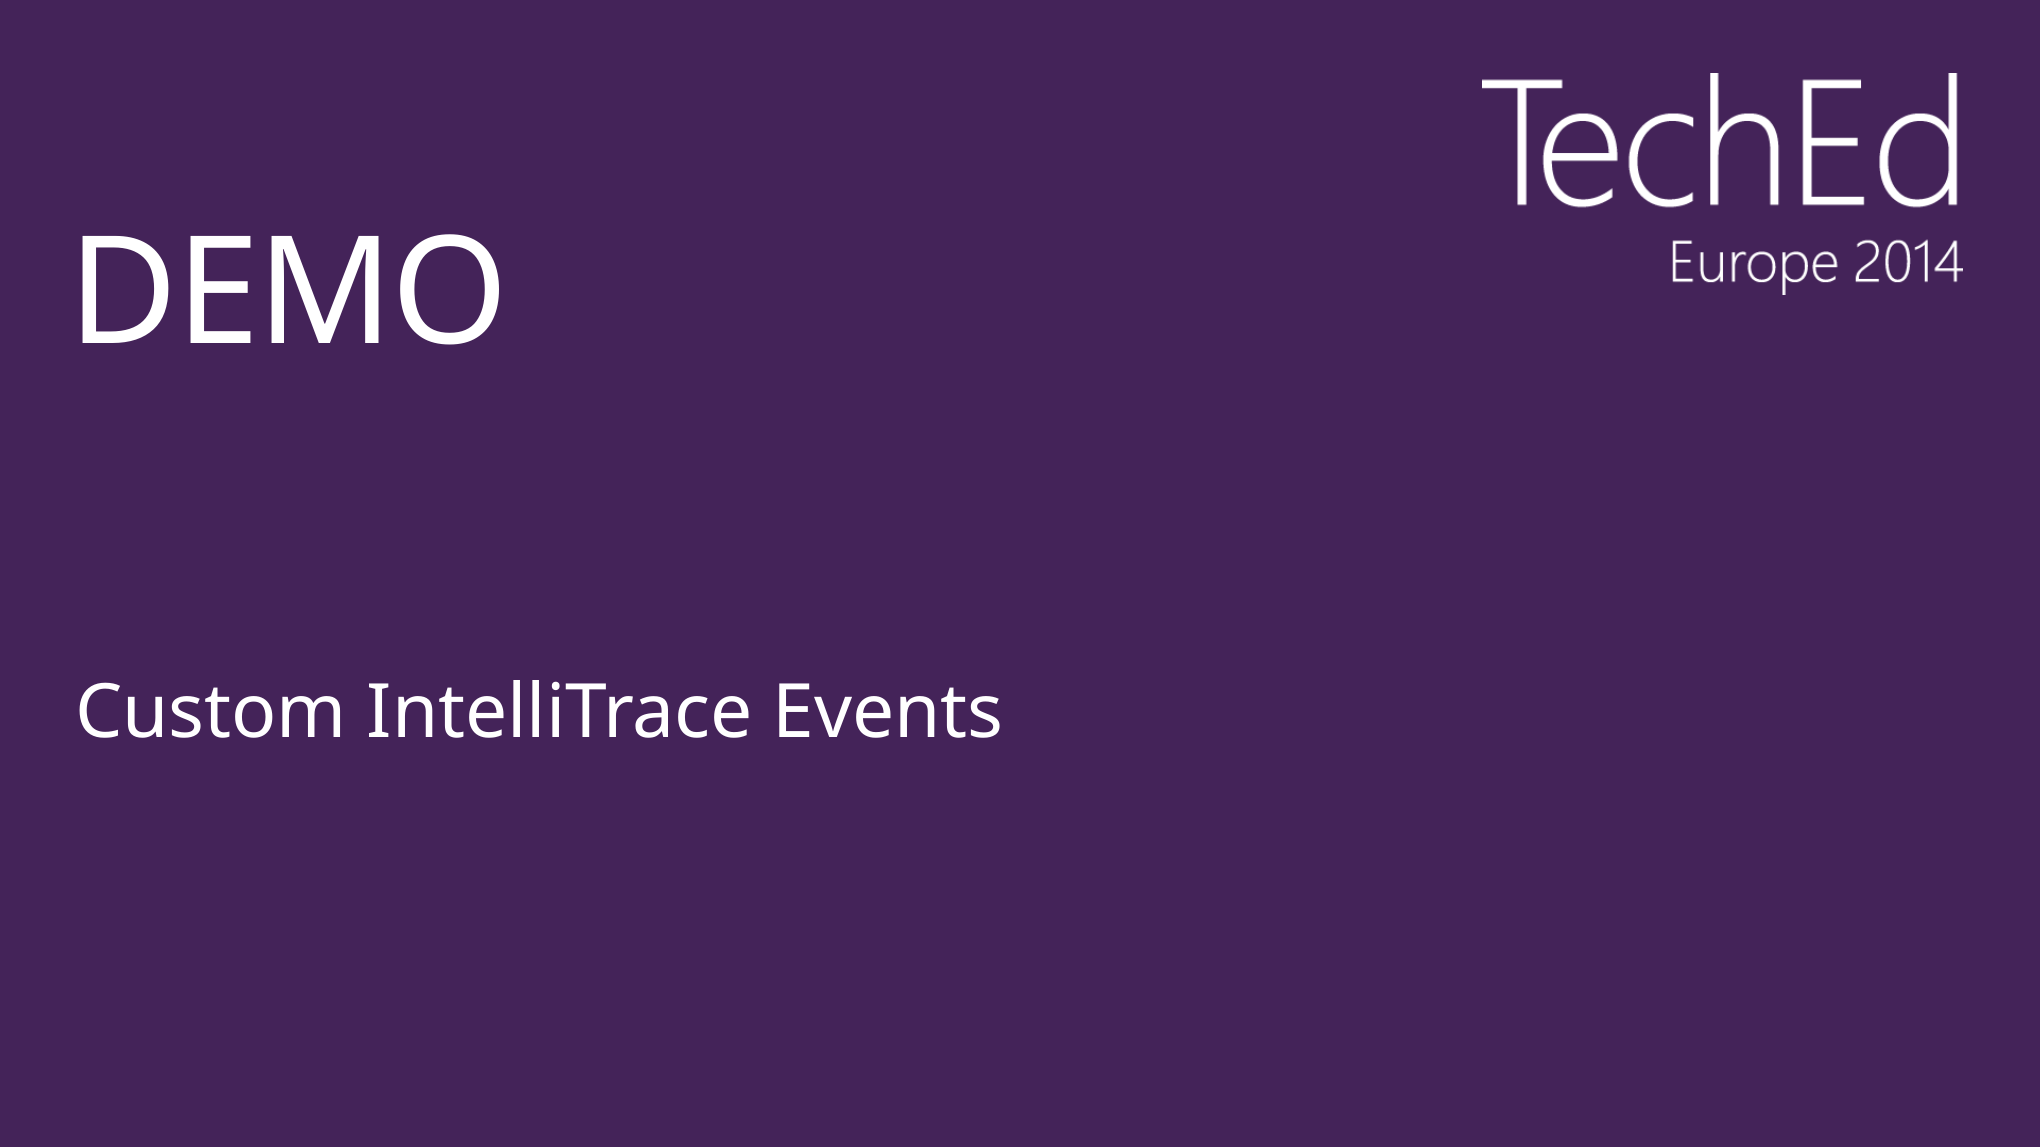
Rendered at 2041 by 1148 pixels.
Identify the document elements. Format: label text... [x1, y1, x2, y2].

title DEMO [45, 198, 1396, 648]
picture [1482, 73, 1963, 295]
list Custom IntelliTrace Events [45, 648, 1396, 949]
